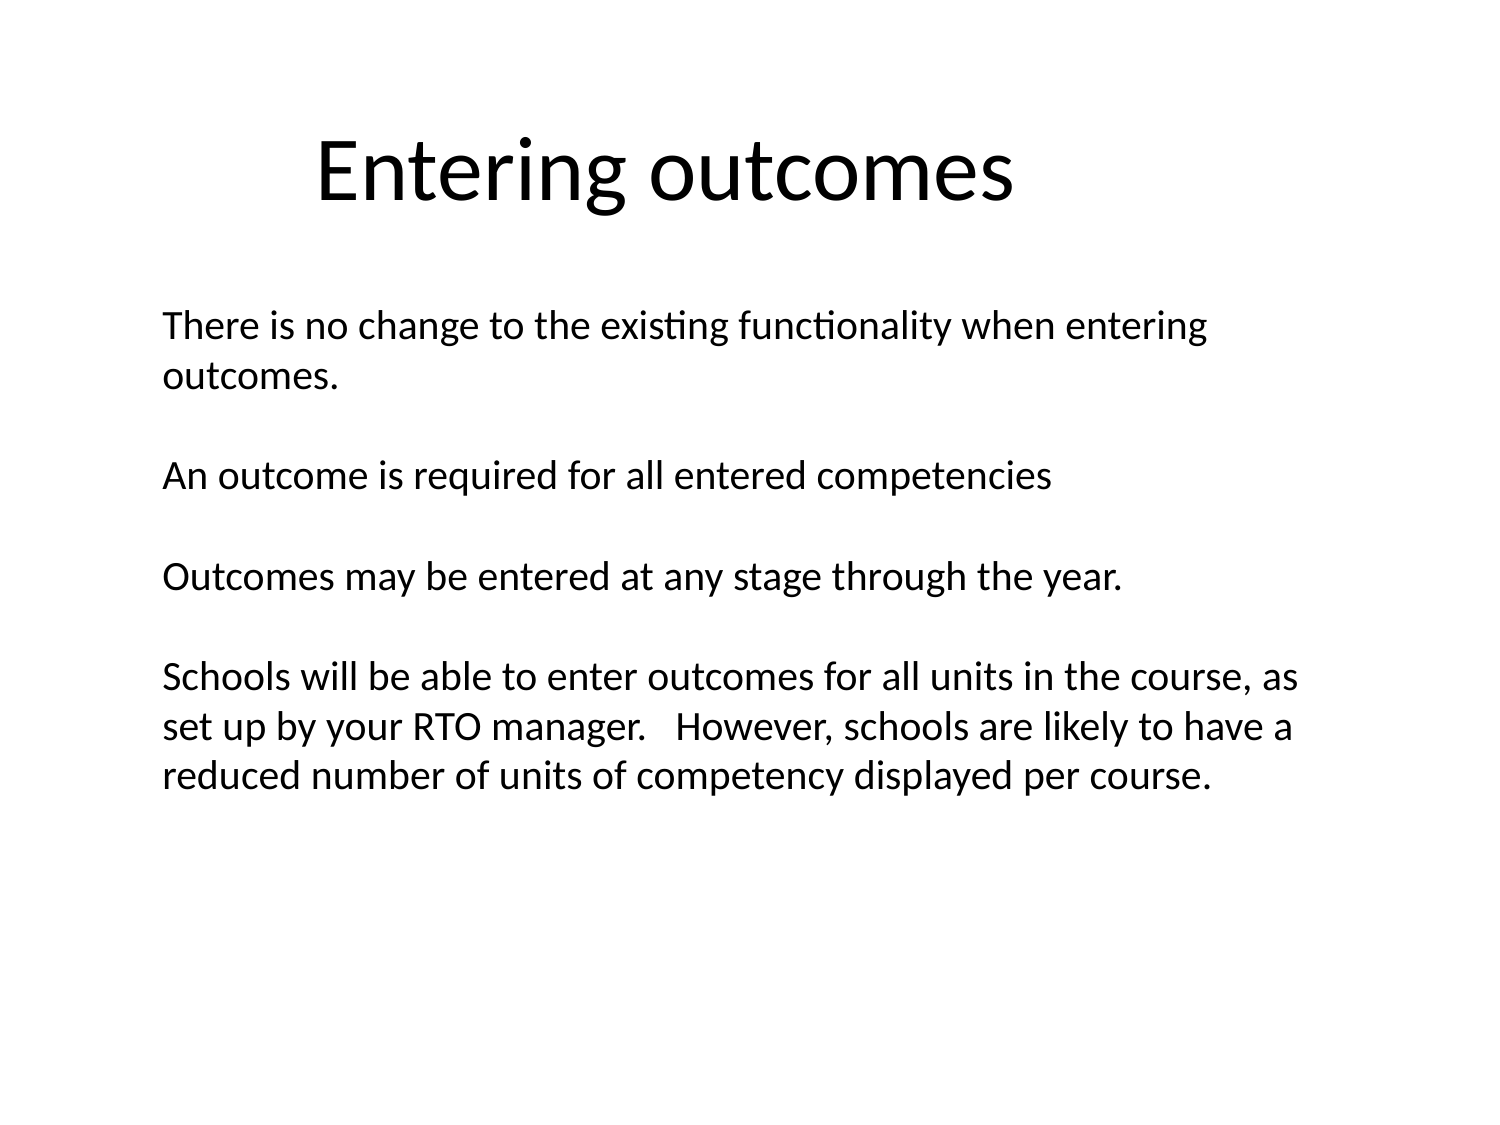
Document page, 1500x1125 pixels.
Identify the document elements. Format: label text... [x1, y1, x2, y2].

text_box Entering outcomes [301, 101, 1152, 227]
text_box There is no change to the existing functionality when entering outcomes. An outcome is required for all entered competencies Outcomes may be entered at any stage through the year. Schools will be able to enter outcomes for all units in the course, as set up by your RTO manager. However, schools are likely to have a reduced number of units of competency displayed per course. [147, 290, 1365, 896]
